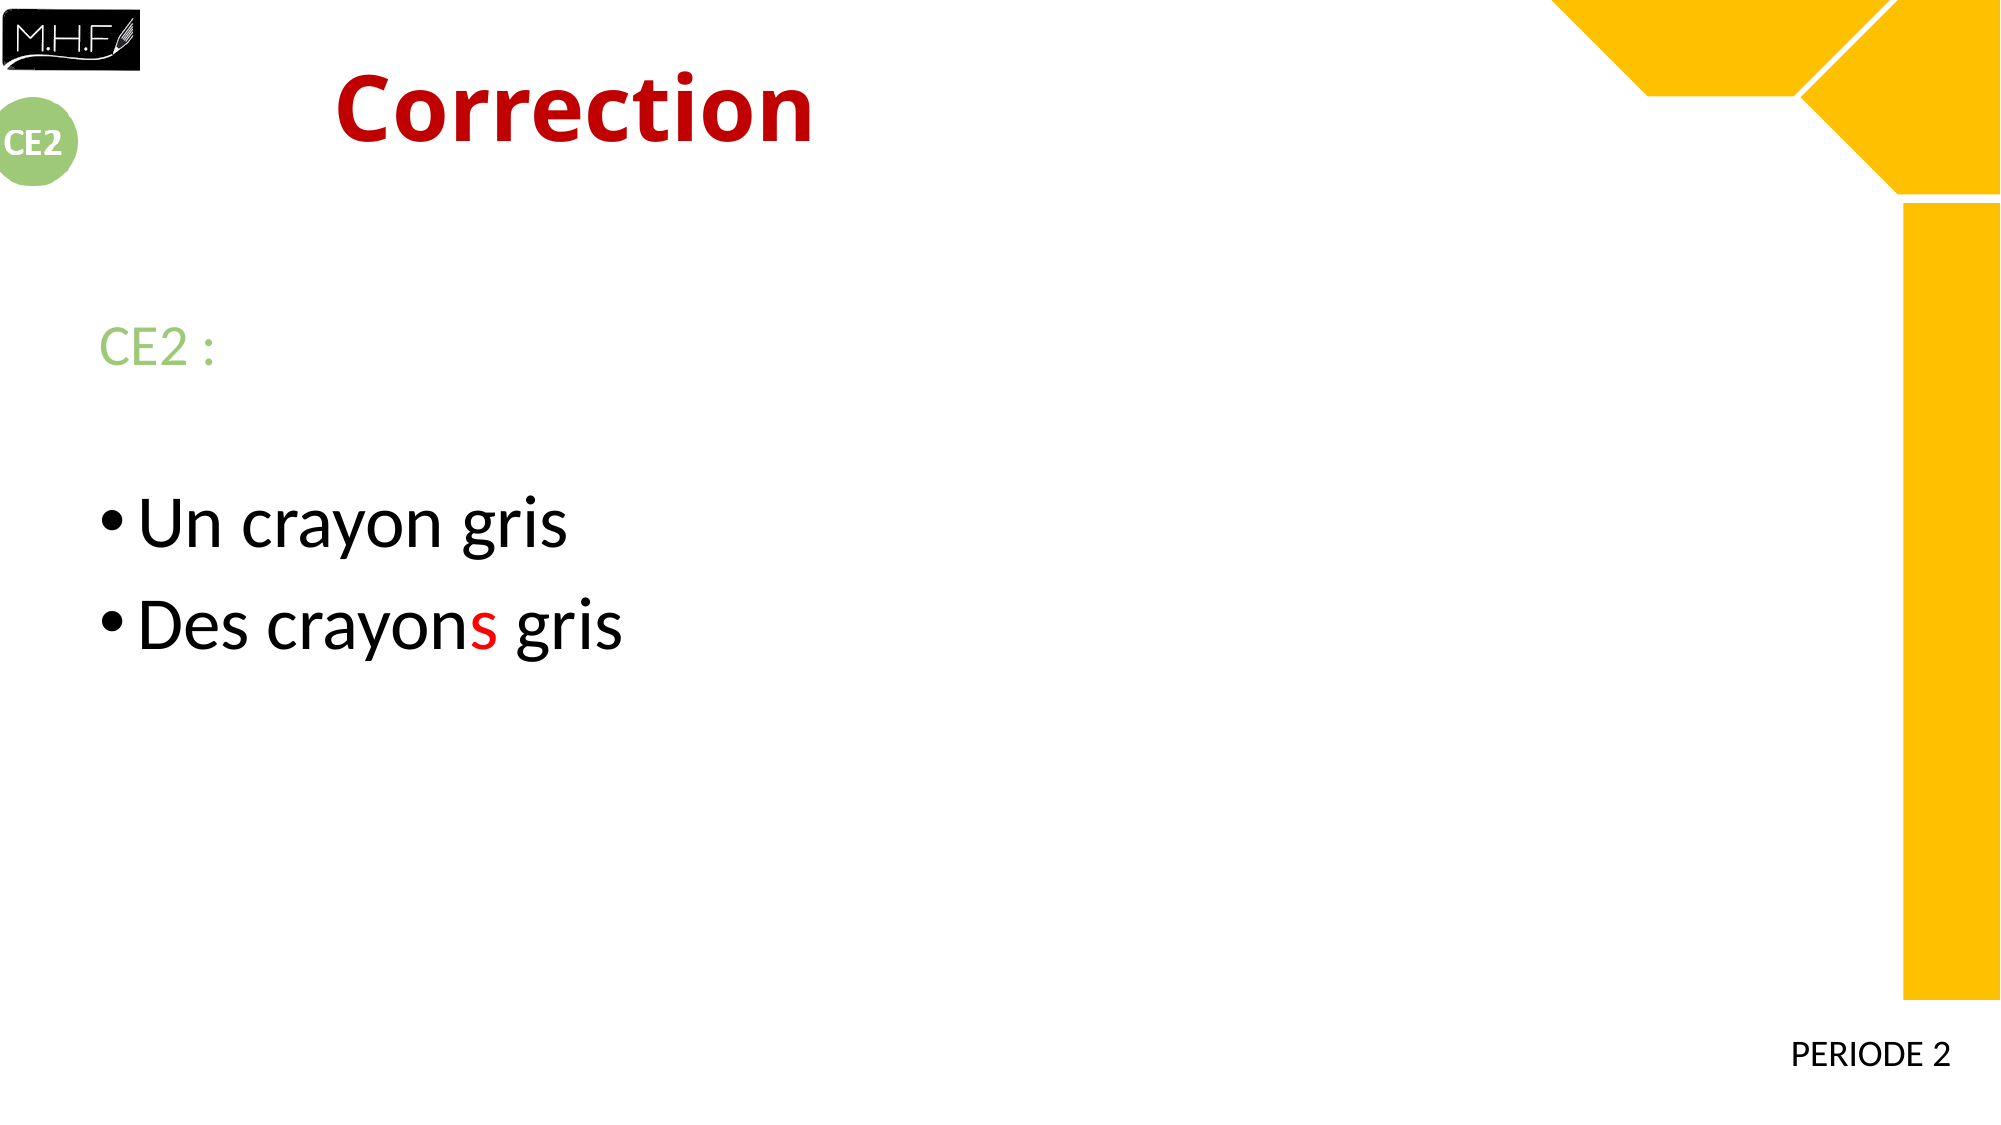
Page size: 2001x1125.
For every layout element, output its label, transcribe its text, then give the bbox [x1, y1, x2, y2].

picture [0, 7, 140, 74]
picture [0, 90, 84, 193]
text_box PERIODE 2 [1362, 1021, 1967, 1125]
text_box [1902, 202, 2000, 1001]
title Correction [318, 3, 1865, 221]
text_box [1549, 0, 1892, 98]
text_box CE2 : Un crayon gris Des crayons gris [84, 308, 907, 1022]
text_box [1799, 0, 2000, 196]
